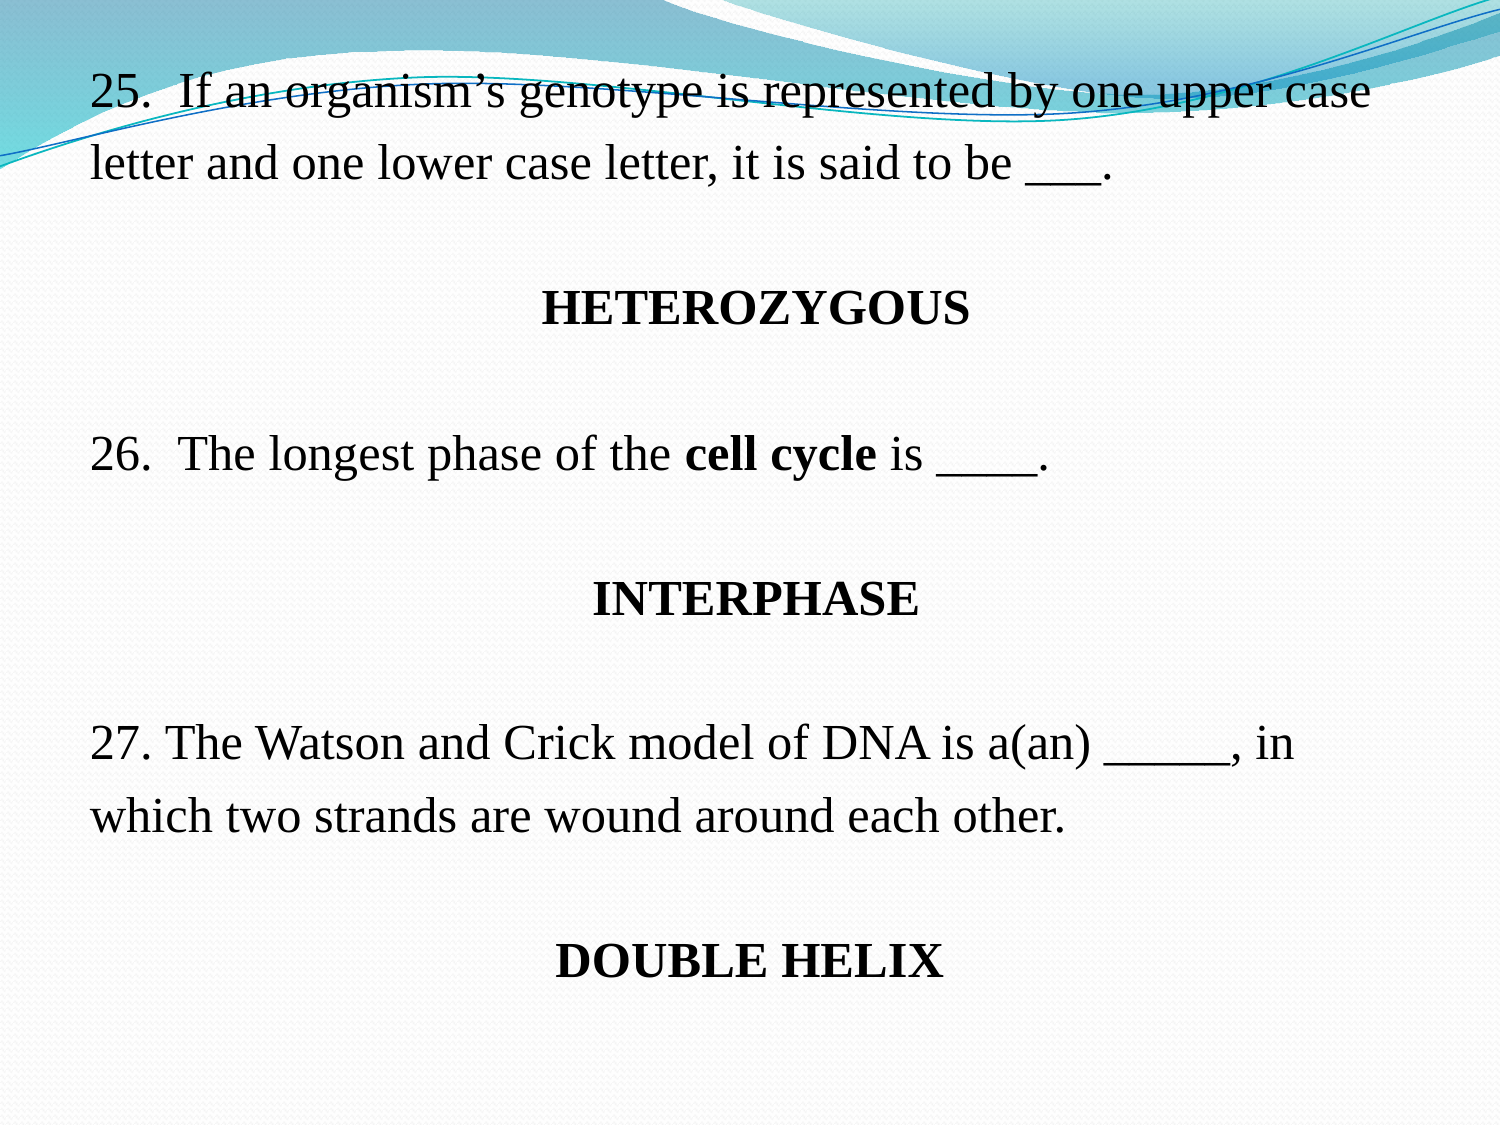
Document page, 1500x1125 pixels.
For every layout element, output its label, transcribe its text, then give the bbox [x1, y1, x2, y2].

list 25. If an organism’s genotype is represented by one upper case letter and one lower case letter, it is said to be ___. HETEROZYGOUS 26. The longest phase of the cell cycle is ____. INTERPHASE 27. The Watson and Crick model of DNA is a(an) _____, in which two strands are wound around each other. DOUBLE HELIX [75, 37, 1425, 1005]
